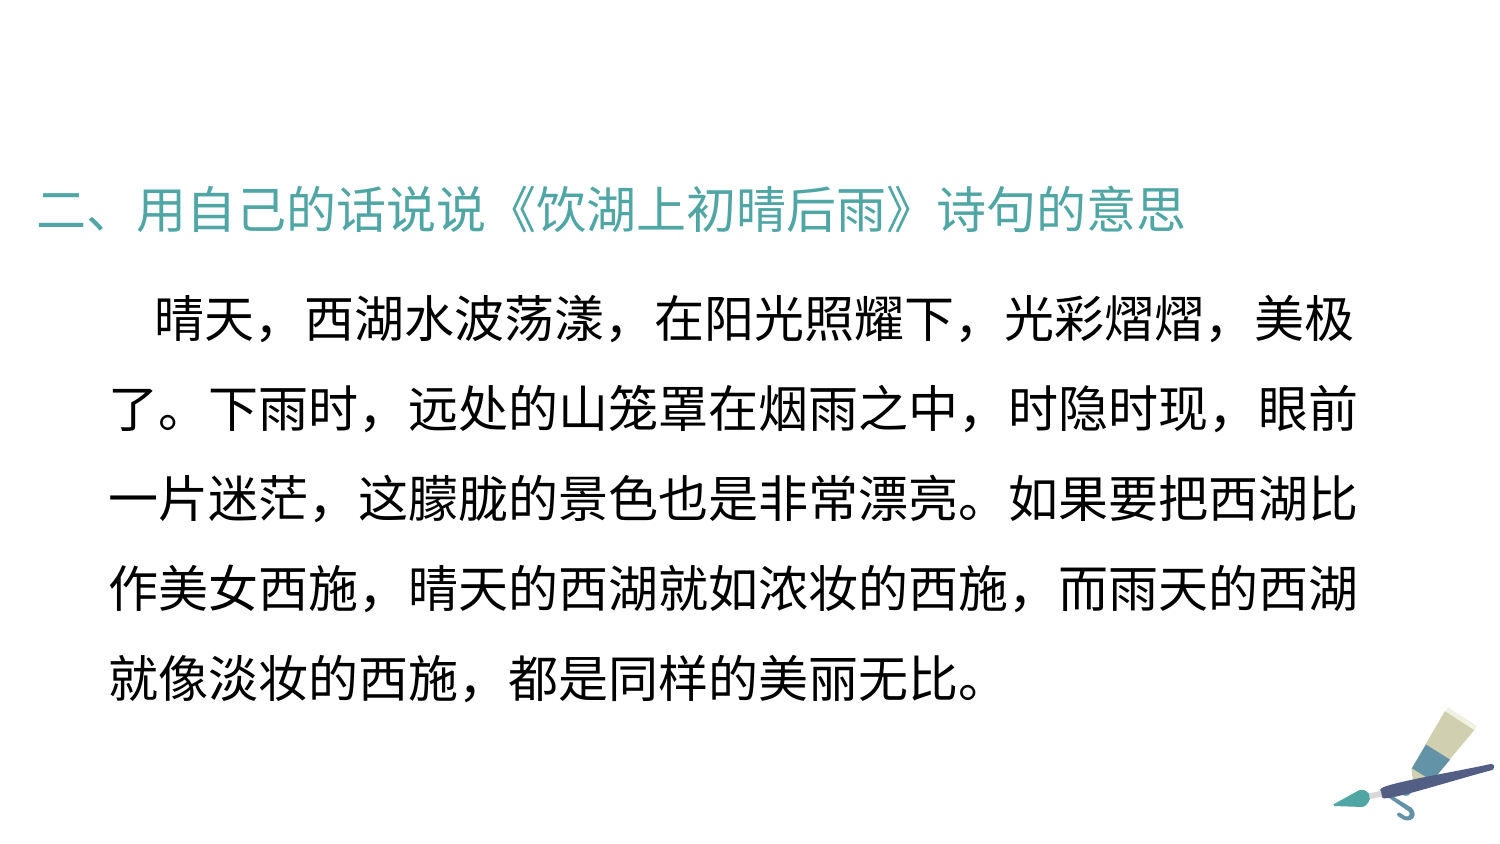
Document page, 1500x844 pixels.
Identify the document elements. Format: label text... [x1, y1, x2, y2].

text_box 晴天，西湖水波荡漾，在阳光照耀下，光彩熠熠，美极了。下雨时，远处的山笼罩在烟雨之中，时隐时现，眼前一片迷茫，这朦胧的景色也是非常漂亮。如果要把西湖比作美女西施，晴天的西湖就如浓妆的西施，而雨天的西湖就像淡妆的西施，都是同样的美丽无比。 [94, 250, 1399, 716]
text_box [1358, 708, 1481, 844]
text_box 二、用自己的话说说《饮湖上初晴后雨》诗句的意思 [21, 141, 1492, 246]
